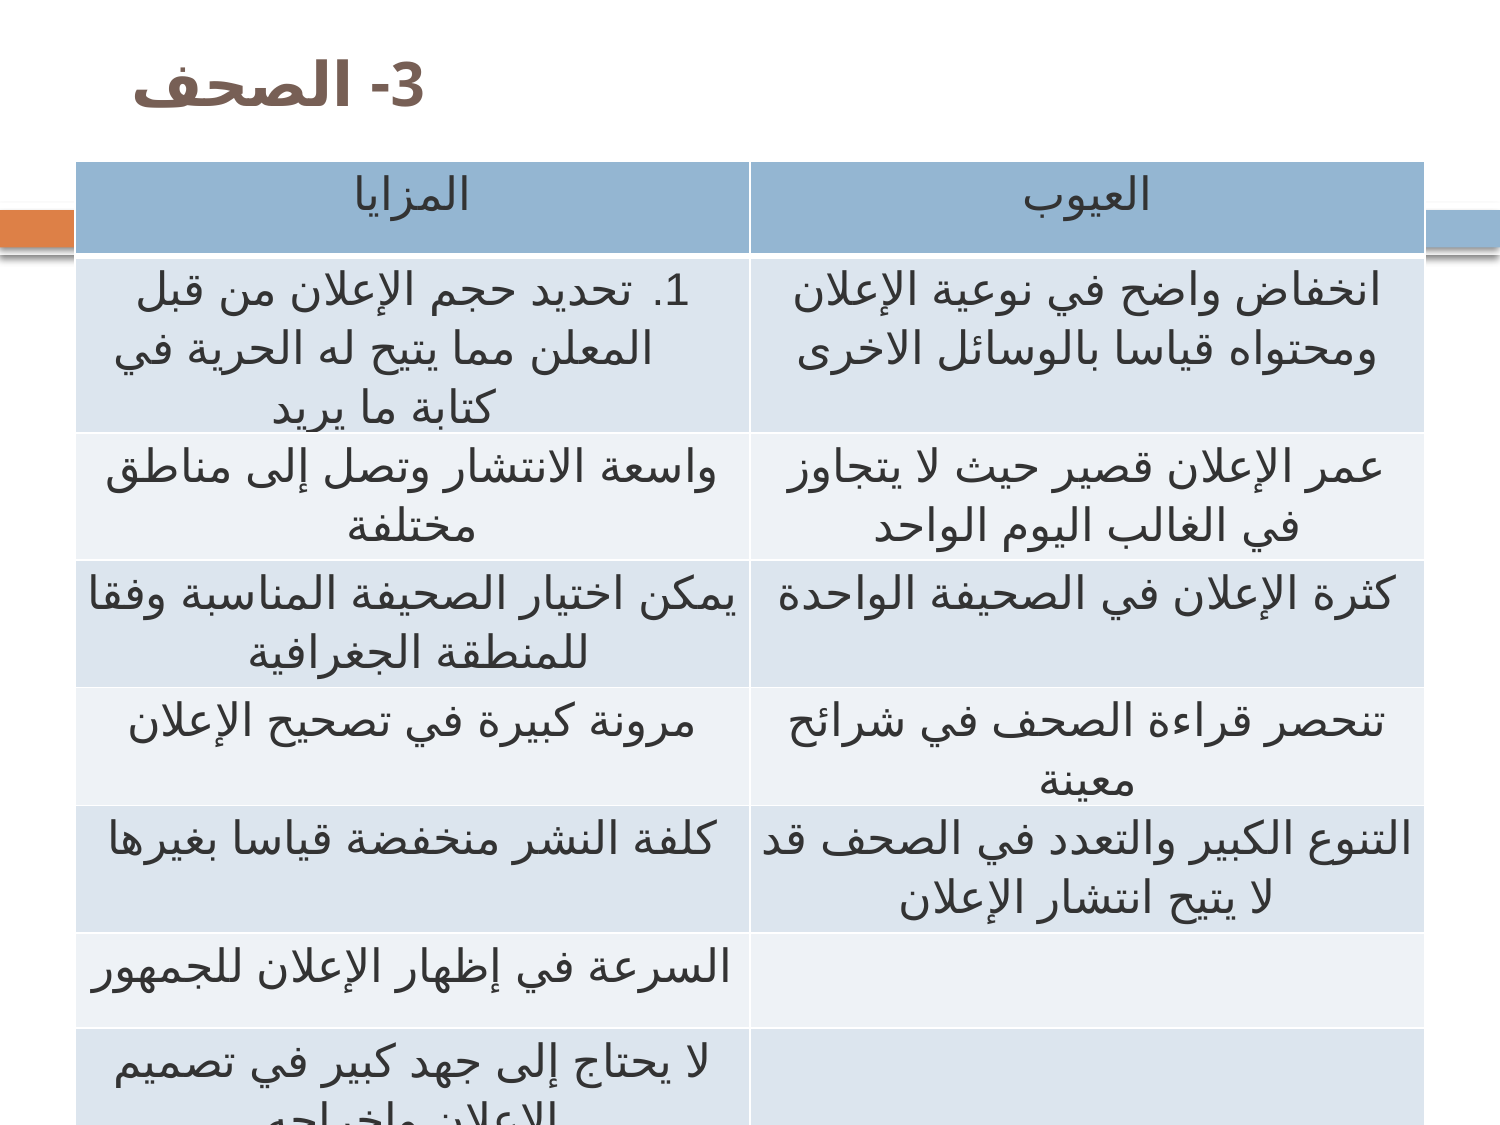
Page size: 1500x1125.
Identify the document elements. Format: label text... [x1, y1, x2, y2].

table_cell لا يحتاج إلى جهد كبير في تصميم الإعلان وإخراجه [76, 1029, 749, 1125]
table_cell السرعة في إظهار الإعلان للجمهور [76, 934, 749, 1027]
table_header العيوب [751, 162, 1424, 253]
table_cell عمر الإعلان قصير حيث لا يتجاوز في الغالب اليوم الواحد [751, 434, 1424, 559]
title 3- الصحف [100, 37, 1438, 200]
table_header المزايا [76, 162, 749, 253]
table_cell [751, 1029, 1424, 1125]
table_cell كلفة النشر منخفضة قياسا بغيرها [76, 806, 749, 932]
table_cell تحديد حجم الإعلان من قبل المعلن مما يتيح له الحرية في كتابة ما يريد [76, 259, 749, 432]
table_cell التنوع الكبير والتعدد في الصحف قد لا يتيح انتشار الإعلان [751, 806, 1424, 932]
table_cell انخفاض واضح في نوعية الإعلان ومحتواه قياسا بالوسائل الاخرى [751, 259, 1424, 432]
table_cell واسعة الانتشار وتصل إلى مناطق مختلفة [76, 434, 749, 559]
table_cell [751, 934, 1424, 1027]
table_cell كثرة الإعلان في الصحيفة الواحدة [751, 561, 1424, 687]
table_cell يمكن اختيار الصحيفة المناسبة وفقا للمنطقة الجغرافية [76, 561, 749, 687]
table_cell تنحصر قراءة الصحف في شرائح معينة [751, 688, 1424, 805]
table_cell مرونة كبيرة في تصحيح الإعلان [76, 688, 749, 805]
